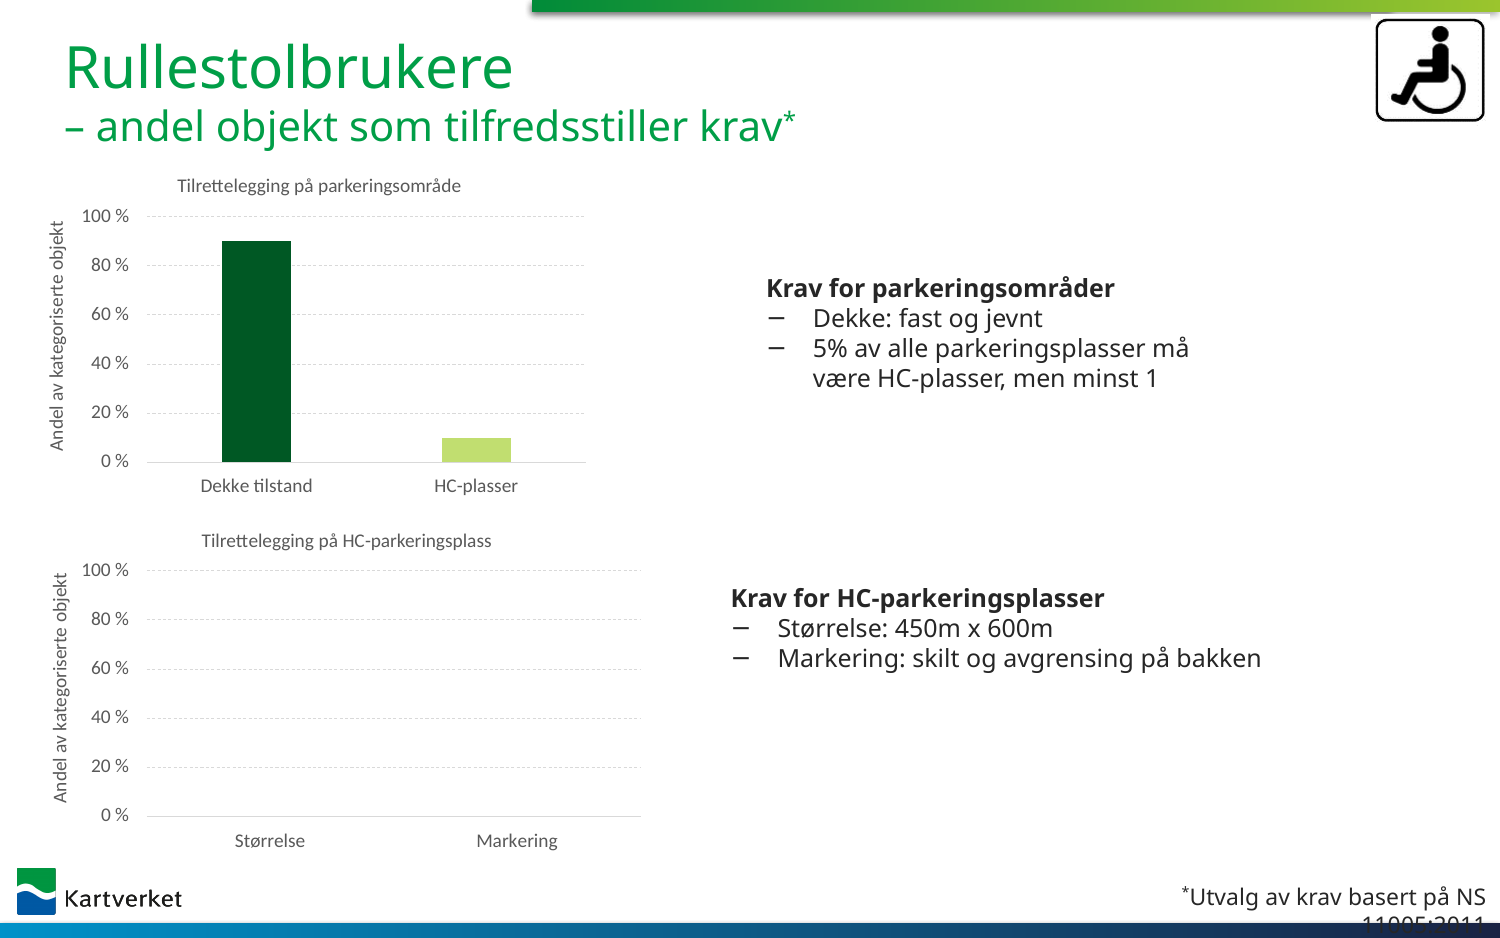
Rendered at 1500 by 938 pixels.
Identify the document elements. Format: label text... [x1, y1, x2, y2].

picture [1371, 13, 1491, 127]
text_box Krav for HC-parkeringsplasser Størrelse: 450m x 600m Markering: skilt og avgrensing på bakken [715, 574, 1278, 680]
picture [41, 166, 598, 505]
text_box Rullestolbrukere – andel objekt som tilfredsstiller krav* [49, 23, 1431, 158]
text_box *Utvalg av krav basert på NS 11005:2011 [1068, 873, 1500, 938]
picture [41, 520, 652, 859]
text_box Krav for parkeringsområder Dekke: fast og jevnt 5% av alle parkeringsplasser må være HC-plasser, men minst 1 [751, 264, 1232, 400]
